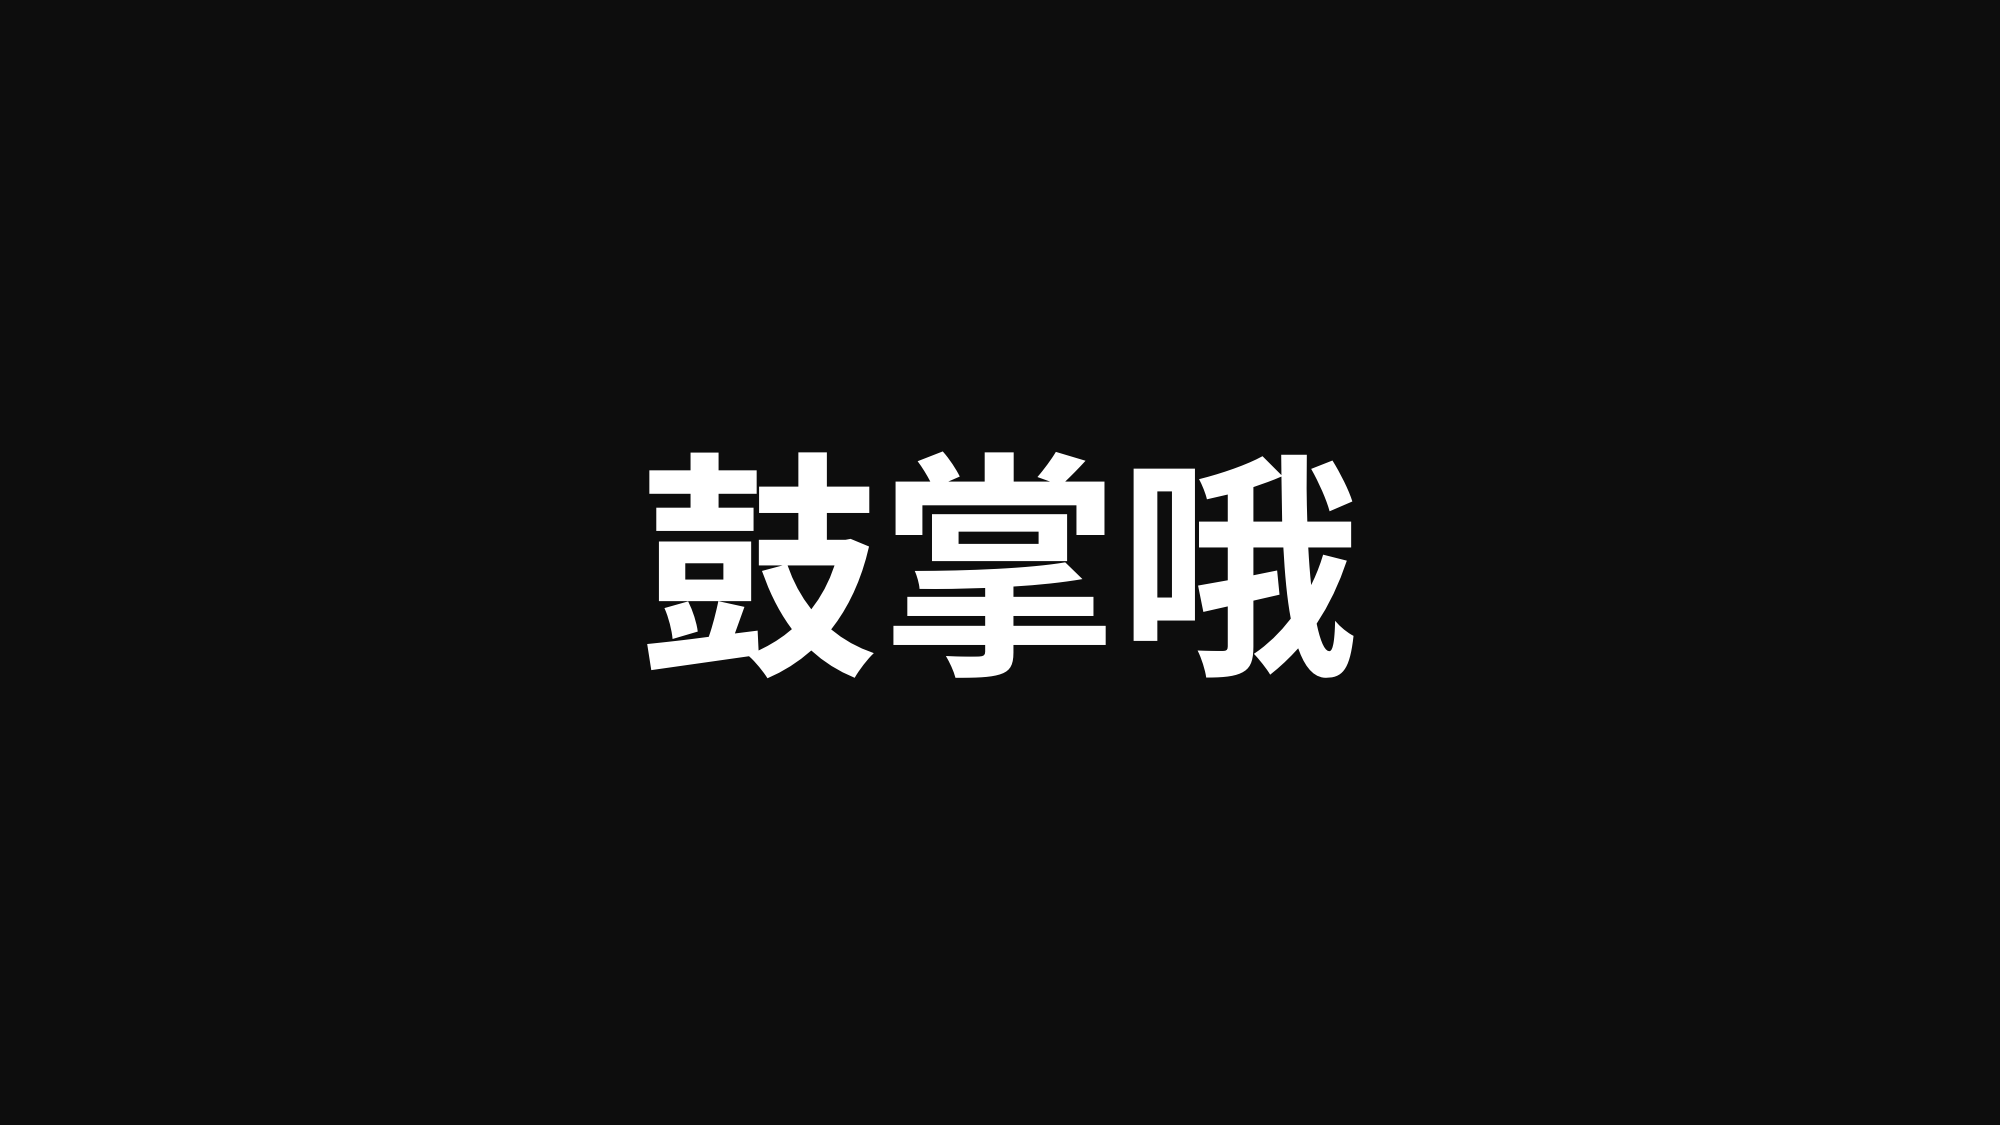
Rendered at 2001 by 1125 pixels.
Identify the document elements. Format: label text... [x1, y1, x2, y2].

text_box 鼓掌哦 [625, 409, 1375, 712]
